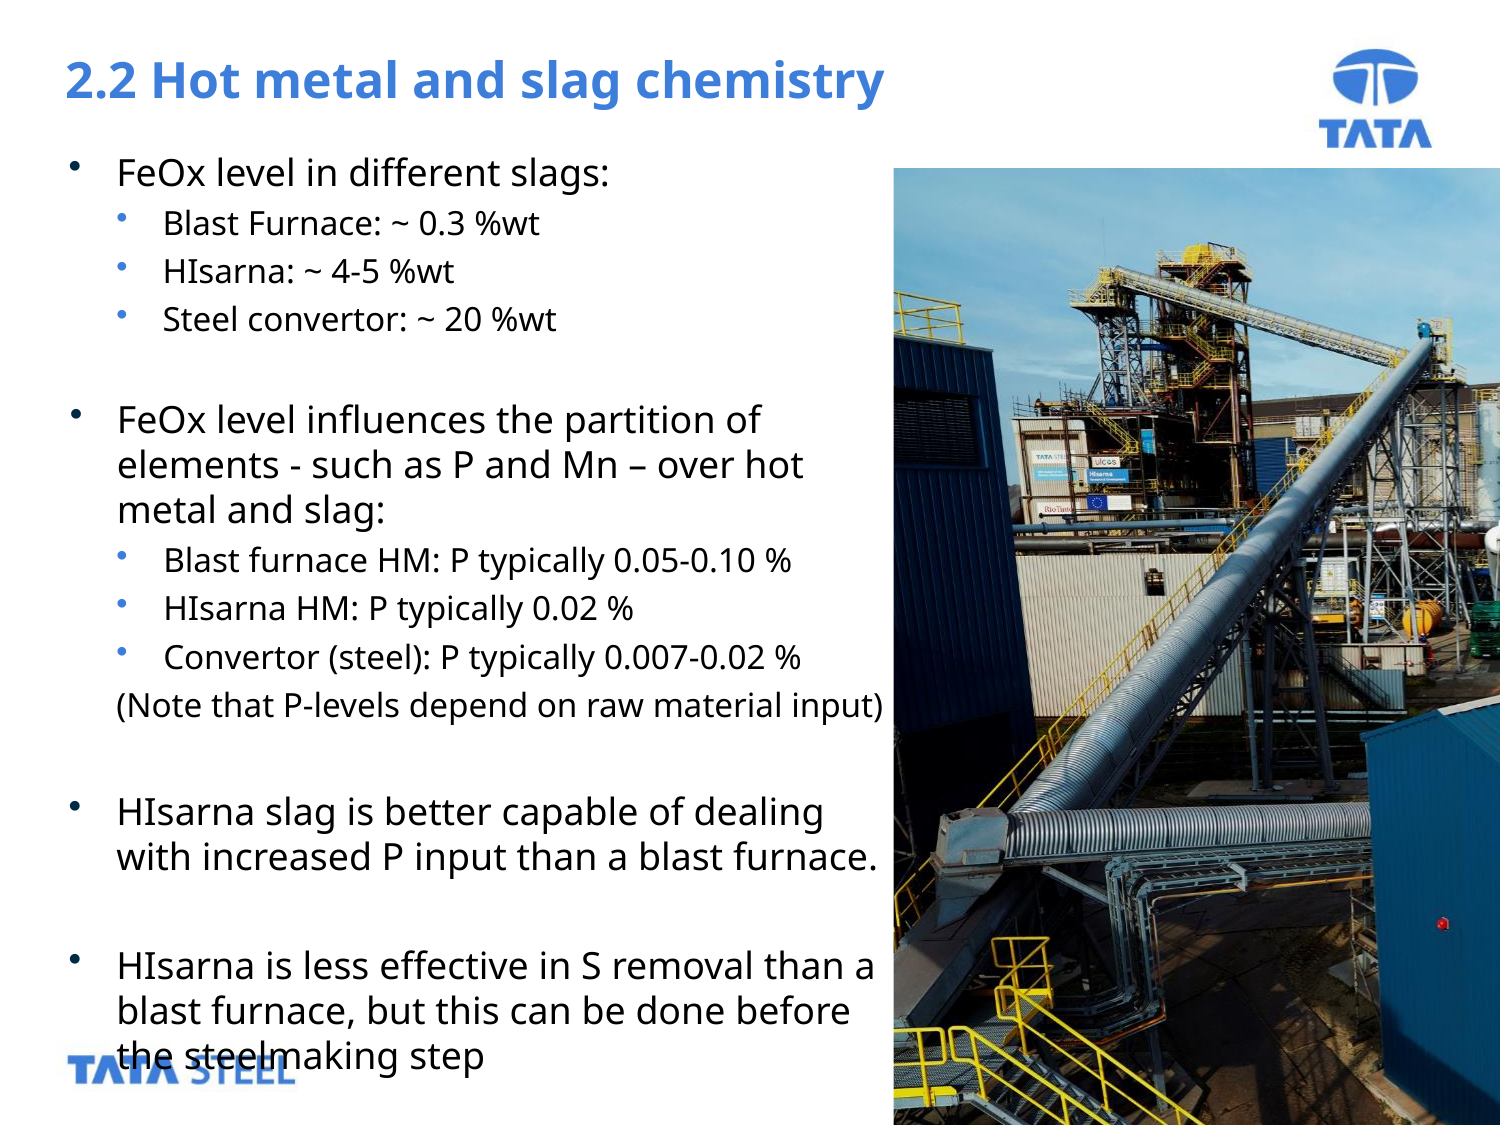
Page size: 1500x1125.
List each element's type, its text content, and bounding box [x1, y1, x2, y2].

picture [893, 166, 1500, 1125]
list FeOx level in different slags: Blast Furnace: ~ 0.3 %wt HIsarna: ~ 4-5 %wt Steel convertor: ~ 20 %wt FeOx level influences the partition of elements - such as P and Mn – over hot metal and slag: Blast furnace HM: P typically 0.05-0.10 % HIsarna HM: P typically 0.02 % Convertor (steel): P typically 0.007-0.02 % (Note that P-levels depend on raw material input) HIsarna slag is better capable of dealing with increased P input than a blast furnace. HIsarna is less effective in S removal than a blast furnace, but this can be done before the steelmaking step [68, 148, 890, 1016]
title 2.2 Hot metal and slag chemistry [65, 48, 1316, 107]
picture [1305, 35, 1446, 161]
picture [41, 1027, 322, 1112]
